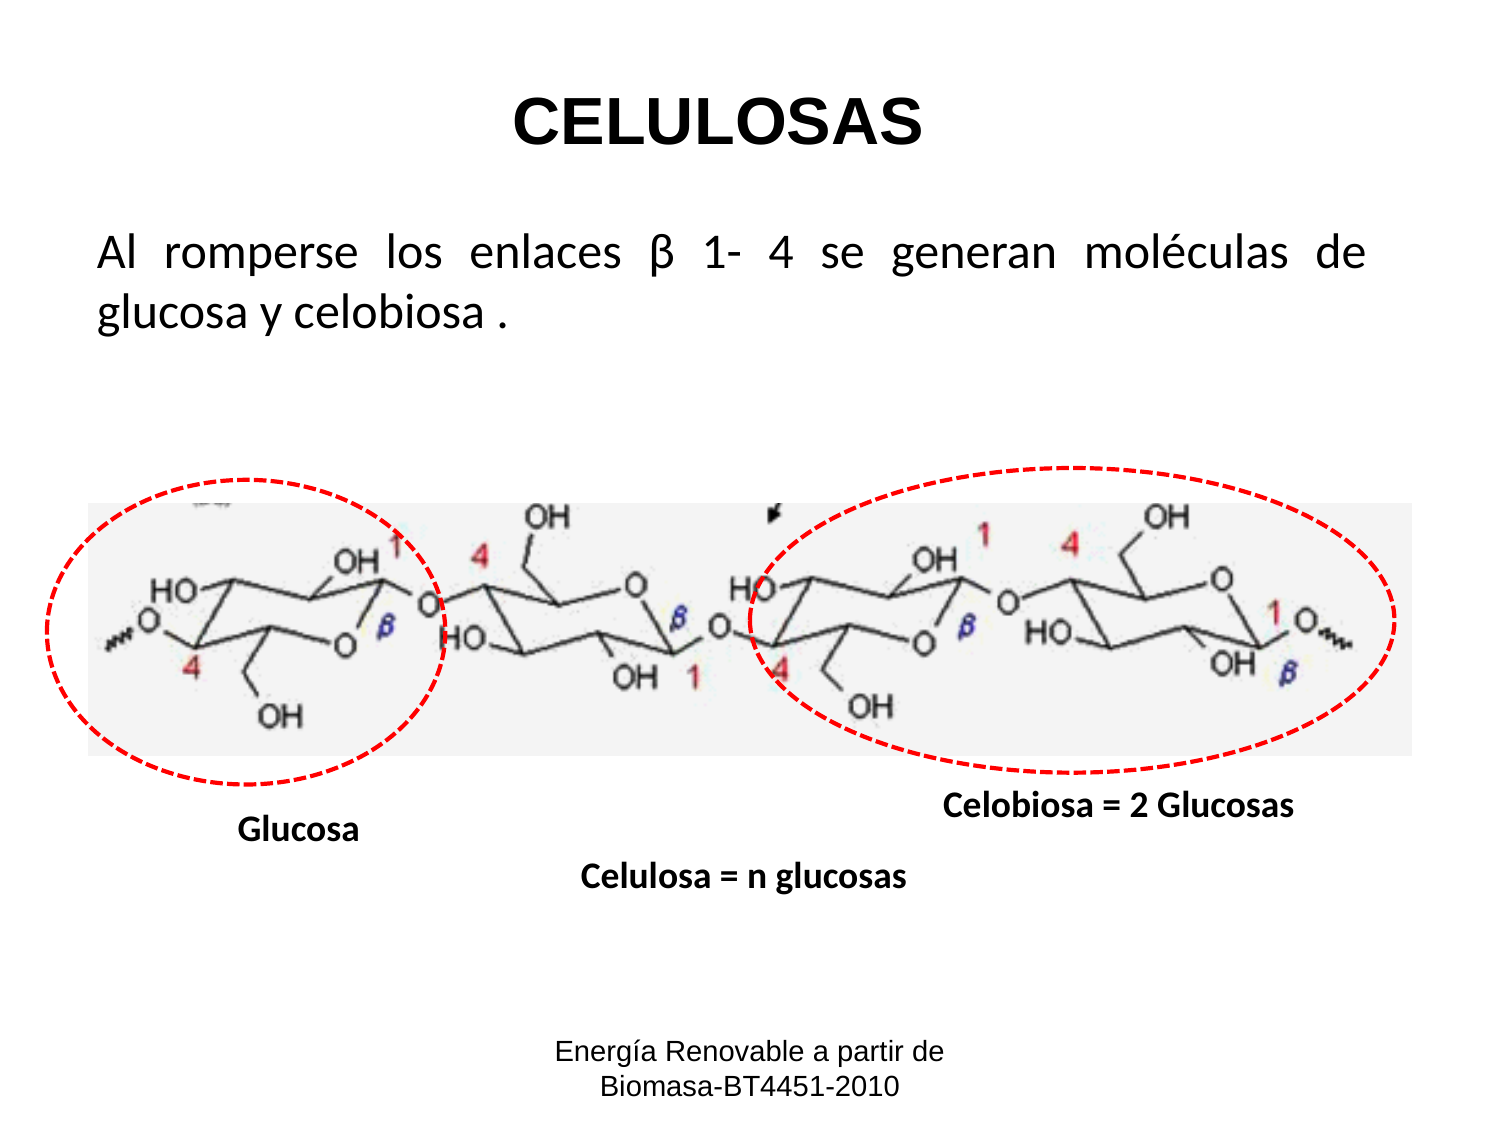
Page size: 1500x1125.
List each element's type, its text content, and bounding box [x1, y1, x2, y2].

text_box Celulosa = n glucosas [445, 843, 1043, 904]
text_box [602, 503, 744, 756]
text_box Al romperse los enlaces β 1- 4 se generan moléculas de glucosa y celobiosa . [82, 210, 1383, 501]
footer Energía Renovable a partir de Biomasa-BT4451-2010 [512, 1024, 988, 1103]
text_box CELULOSAS [82, 70, 1394, 165]
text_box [749, 467, 1419, 834]
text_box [0, 479, 598, 858]
